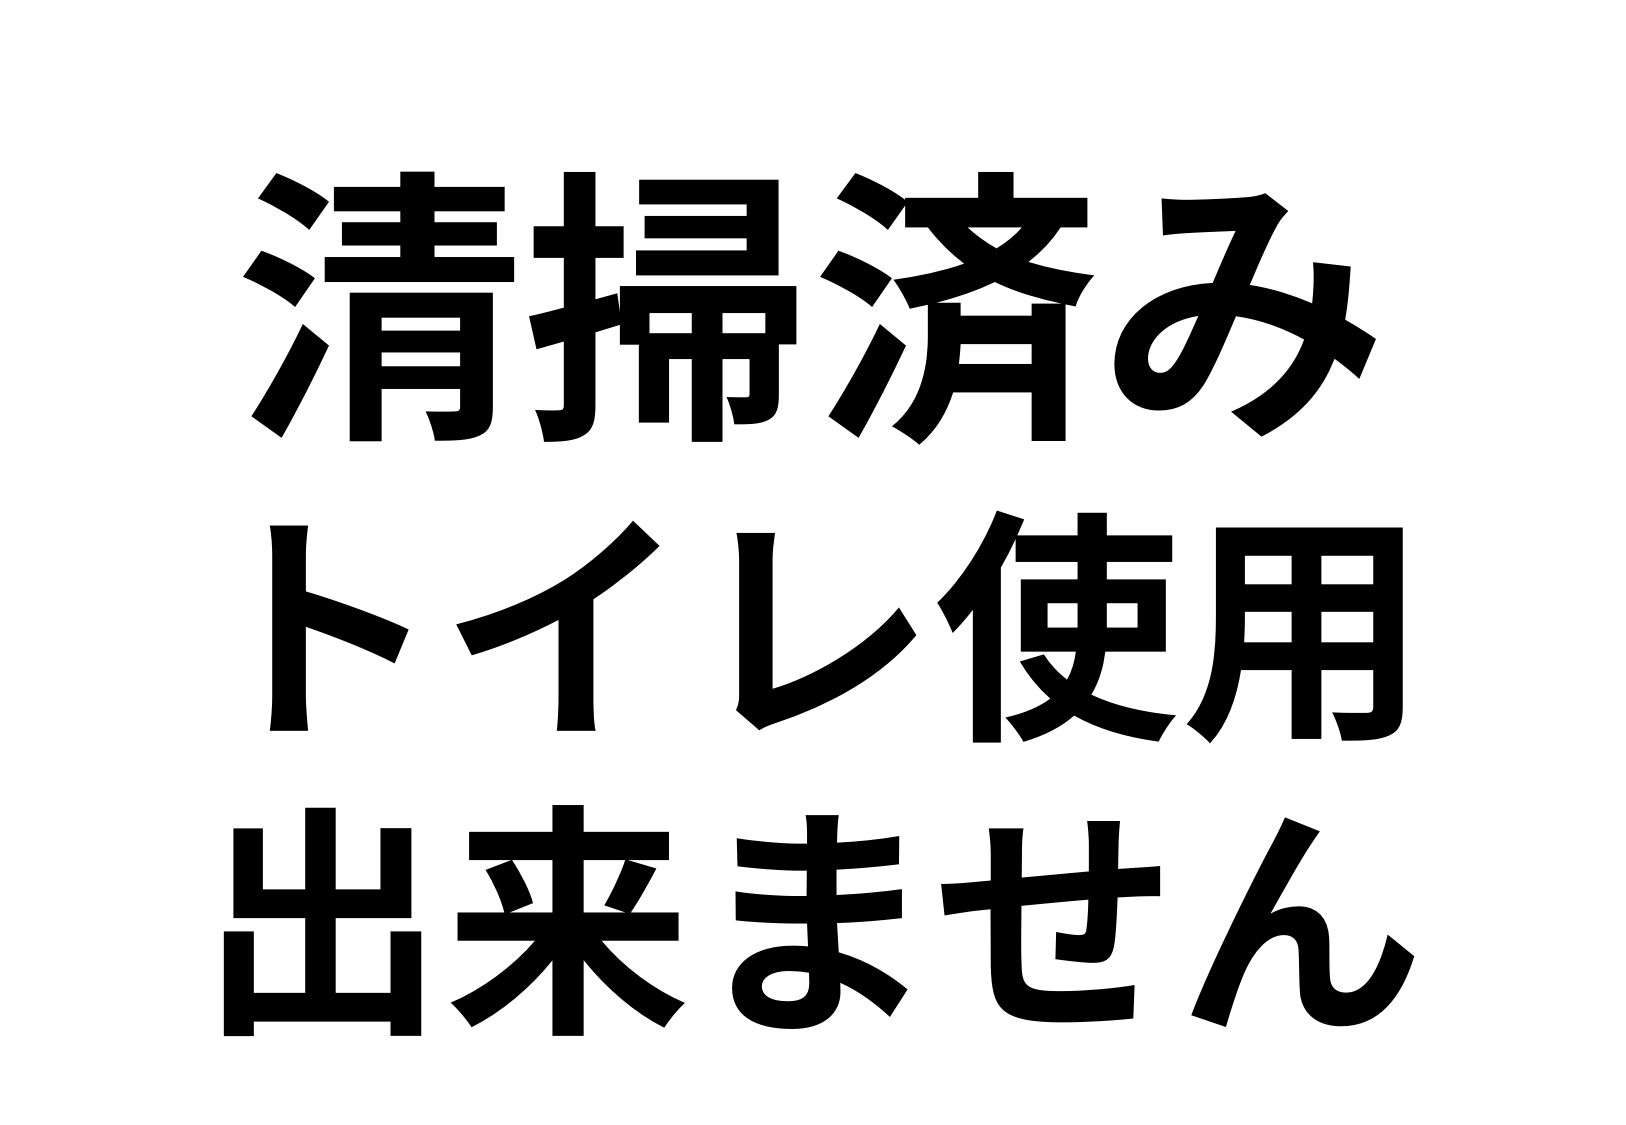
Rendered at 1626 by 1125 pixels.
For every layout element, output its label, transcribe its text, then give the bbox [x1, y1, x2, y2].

text_box 清掃済み トイレ使用 出来ません [0, 121, 1625, 1072]
